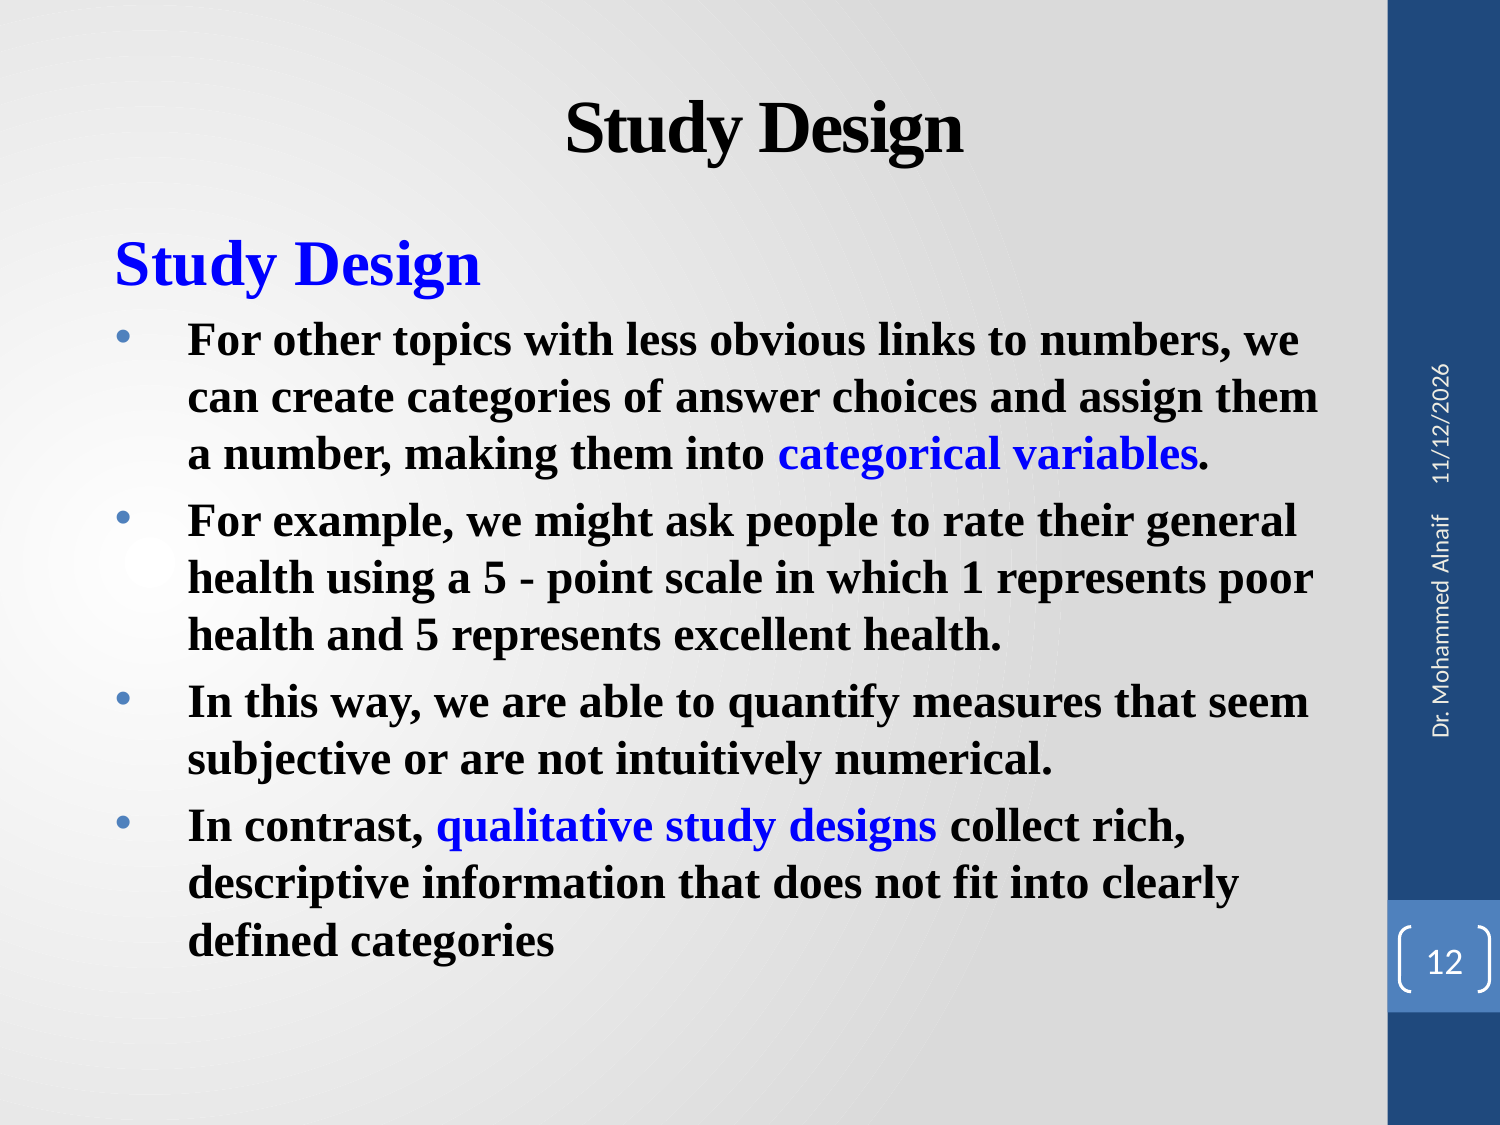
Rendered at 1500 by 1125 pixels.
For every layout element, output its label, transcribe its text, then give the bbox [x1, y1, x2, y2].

subtitle Study Design For other topics with less obvious links to numbers, we can create categories of answer choices and assign them a number, making them into categorical variables. For example, we might ask people to rate their general health using a 5 - point scale in which 1 represents poor health and 5 represents excellent health. In this way, we are able to quantify measures that seem subjective or are not intuitively numerical. In contrast, qualitative study designs collect rich, descriptive information that does not fit into clearly defined categories [99, 212, 1350, 988]
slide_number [1408, 100, 1469, 500]
title Study Design [112, 66, 1388, 175]
slide_number 12 [1397, 925, 1492, 994]
footer Dr. Mohammed Alnaif [1408, 500, 1469, 889]
